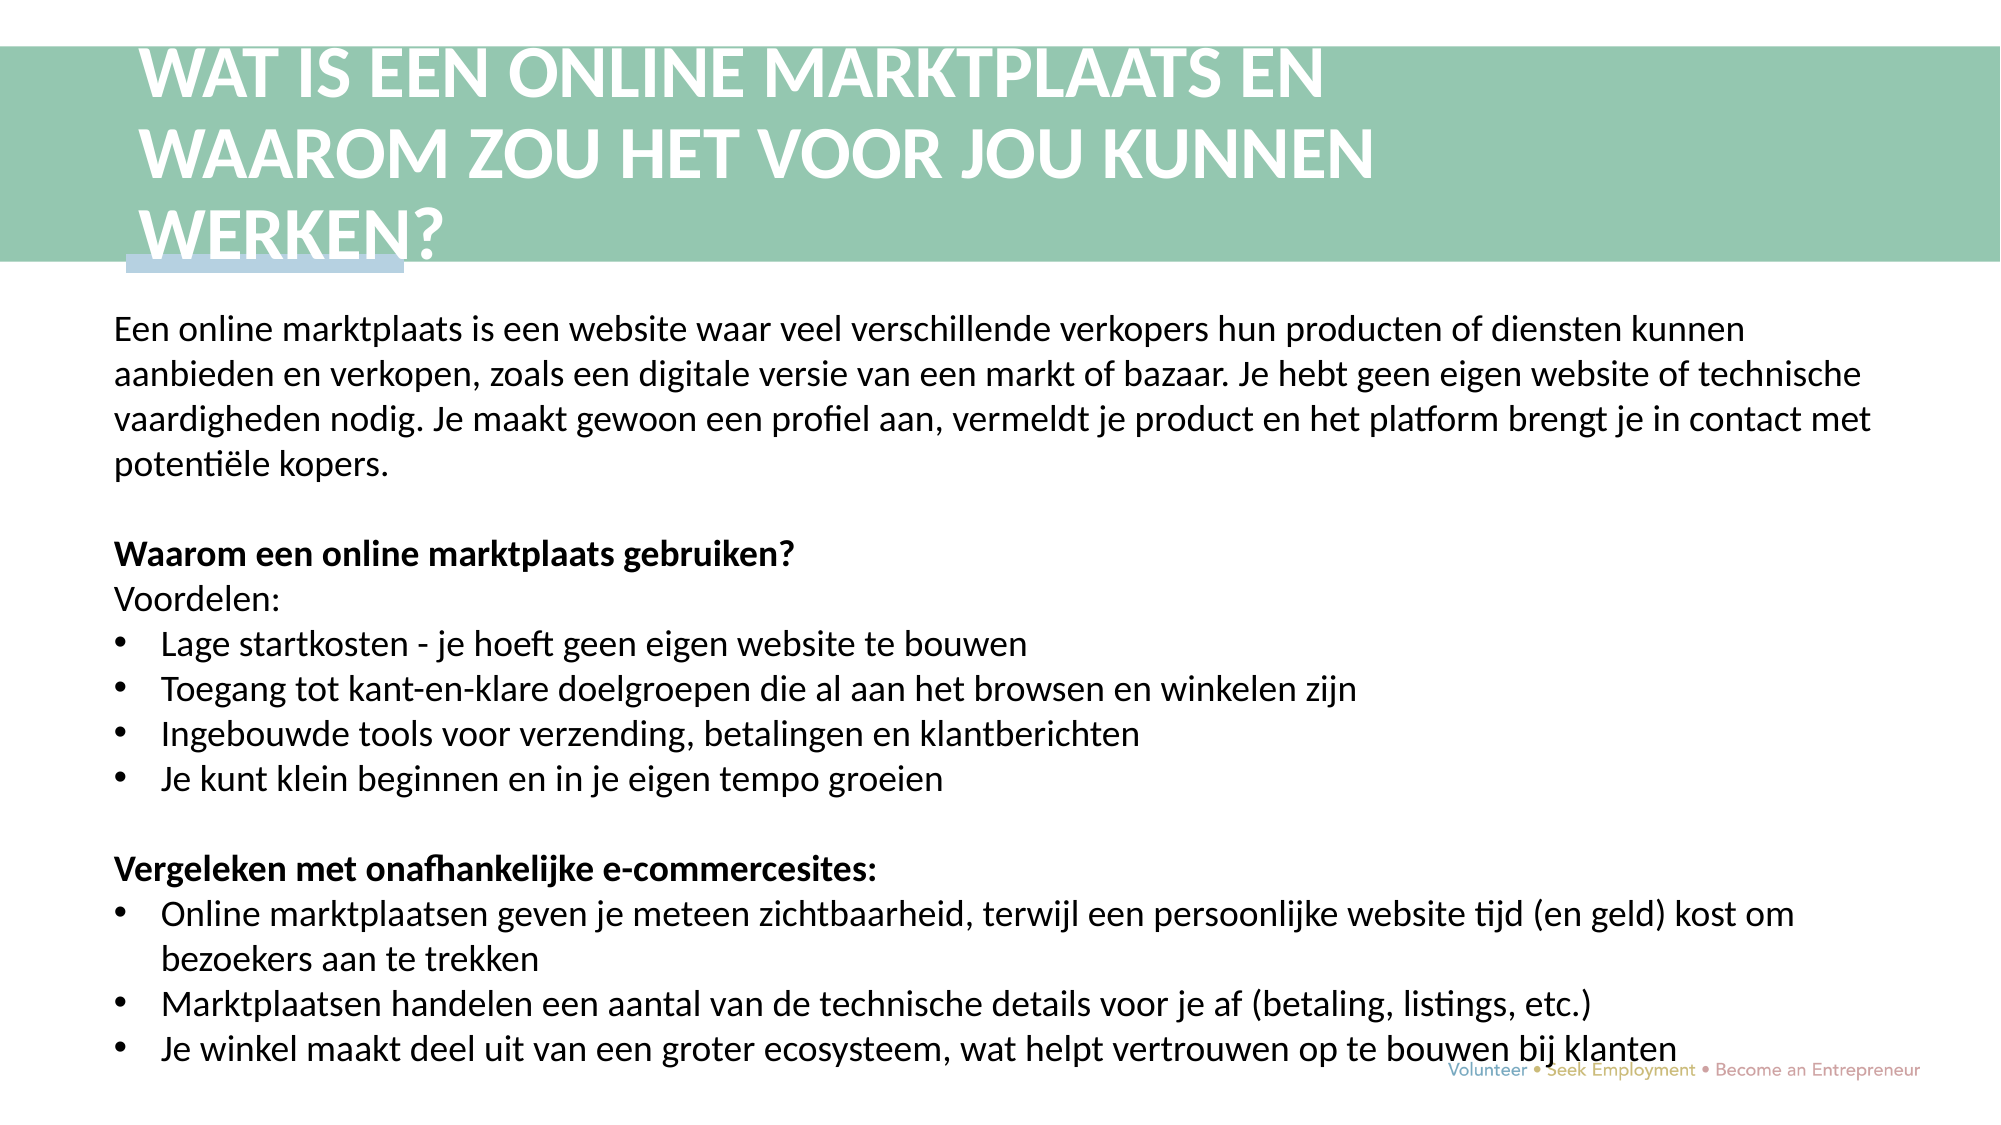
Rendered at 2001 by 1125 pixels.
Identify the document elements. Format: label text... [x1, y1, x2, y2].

text_box Een online marktplaats is een website waar veel verschillende verkopers hun producten of diensten kunnen aanbieden en verkopen, zoals een digitale versie van een markt of bazaar. Je hebt geen eigen website of technische vaardigheden nodig. Je maakt gewoon een profiel aan, vermeldt je product en het platform brengt je in contact met potentiële kopers. Waarom een online marktplaats gebruiken? Voordelen: Lage startkosten - je hoeft geen eigen website te bouwen Toegang tot kant-en-klare doelgroepen die al aan het browsen en winkelen zijn Ingebouwde tools voor verzending, betalingen en klantberichten Je kunt klein beginnen en in je eigen tempo groeien Vergeleken met onafhankelijke e-commercesites: Online marktplaatsen geven je meteen zichtbaarheid, terwijl een persoonlijke website tijd (en geld) kost om bezoekers aan te trekken Marktplaatsen handelen een aantal van de technische details voor je af (betaling, listings, etc.) Je winkel maakt deel uit van een groter ecosysteem, wat helpt vertrouwen op te bouwen bij klanten [99, 296, 1901, 1077]
list WAT IS EEN ONLINE MARKTPLAATS EN WAAROM ZOU HET VOOR JOU KUNNEN WERKEN? [123, 62, 1522, 247]
picture [1418, 1046, 1971, 1103]
